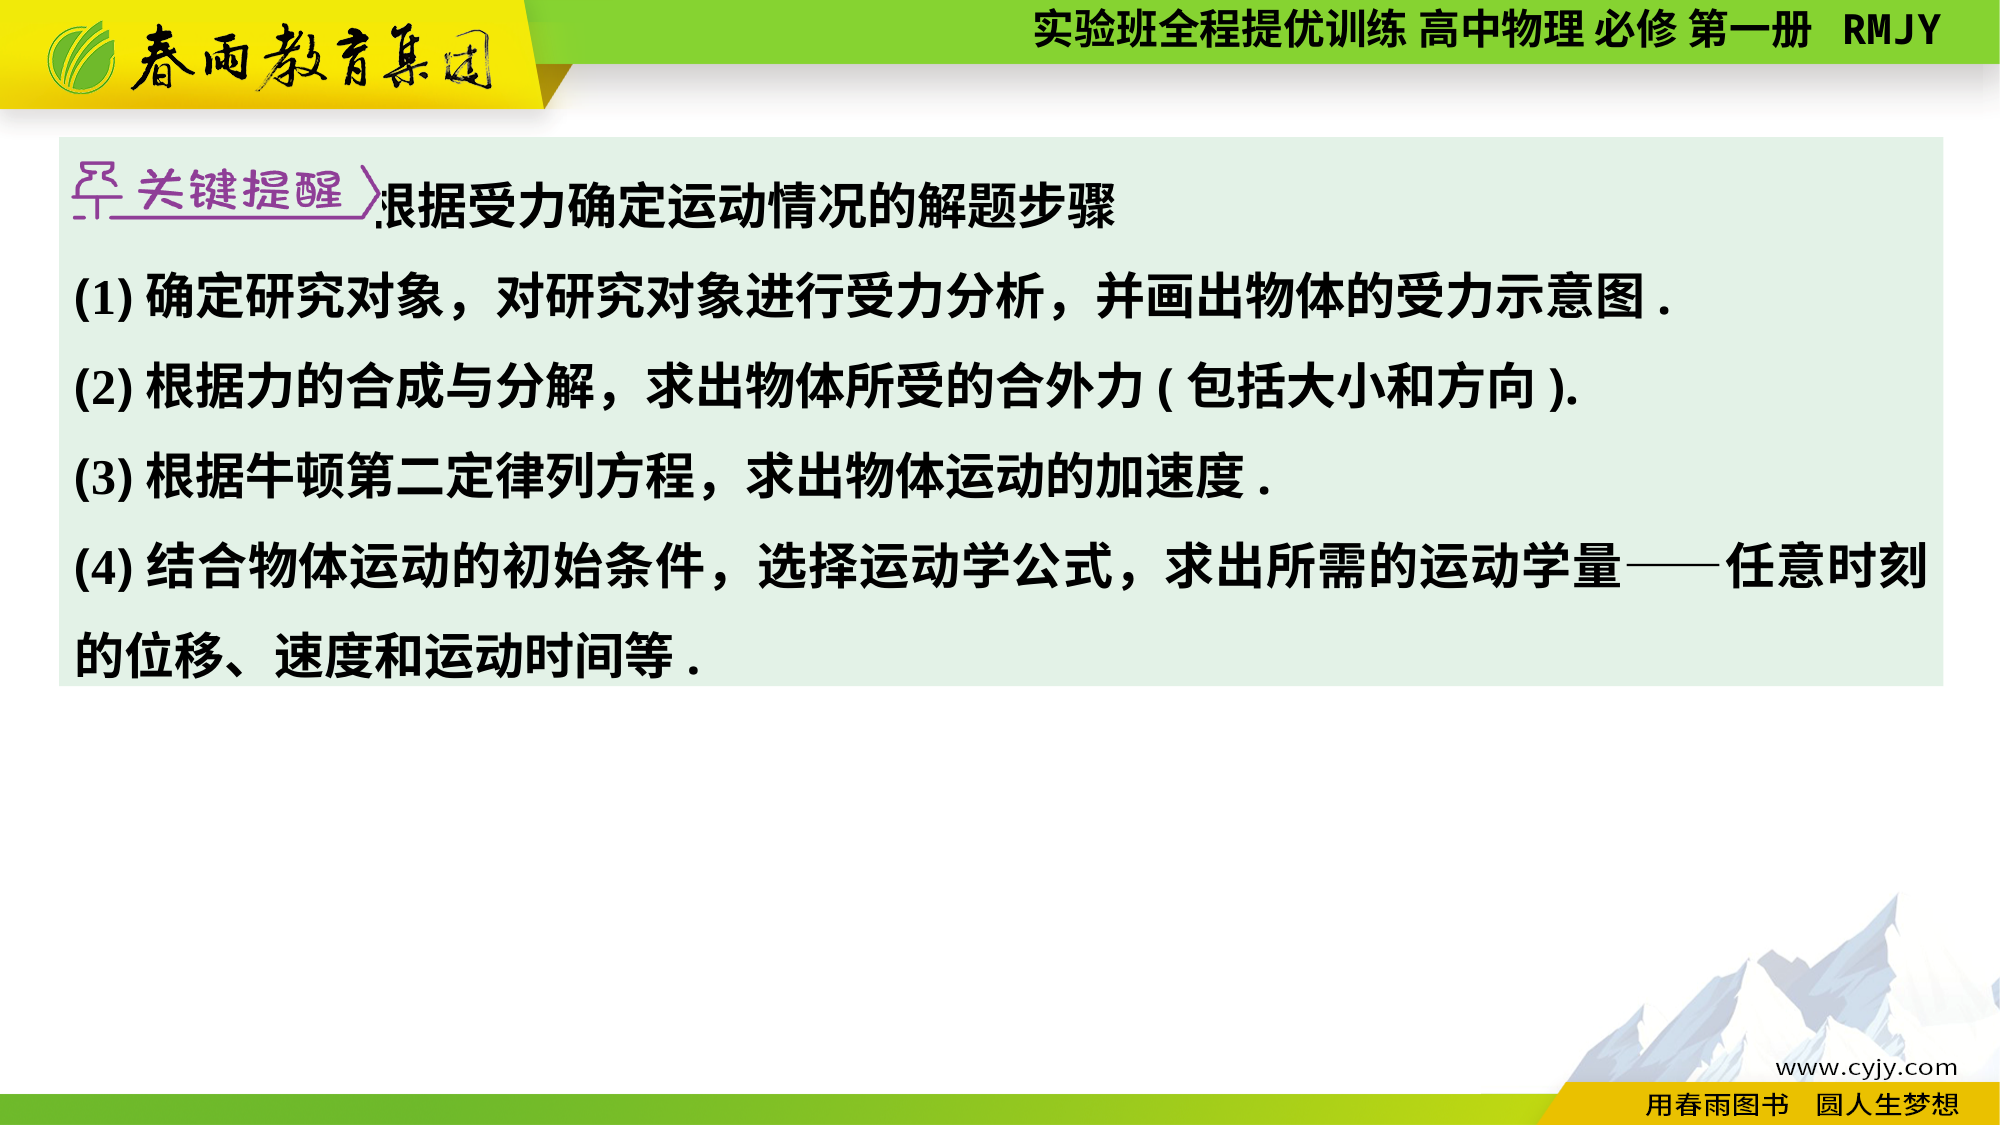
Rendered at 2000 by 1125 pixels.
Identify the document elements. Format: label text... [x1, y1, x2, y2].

list 根据受力确定运动情况的解题步骤 (1)确定研究对象，对研究对象进行受力分析，并画出物体的受力示意图. (2)根据力的合成与分解，求出物体所受的合外力(包括大小和方向). (3)根据牛顿第二定律列方程，求出物体运动的加速度. (4)结合物体运动的初始条件，选择运动学公式，求出所需的运动学量——任意时刻的位移、速度和运动时间等. [59, 137, 1944, 687]
picture [0, 0, 2000, 1125]
